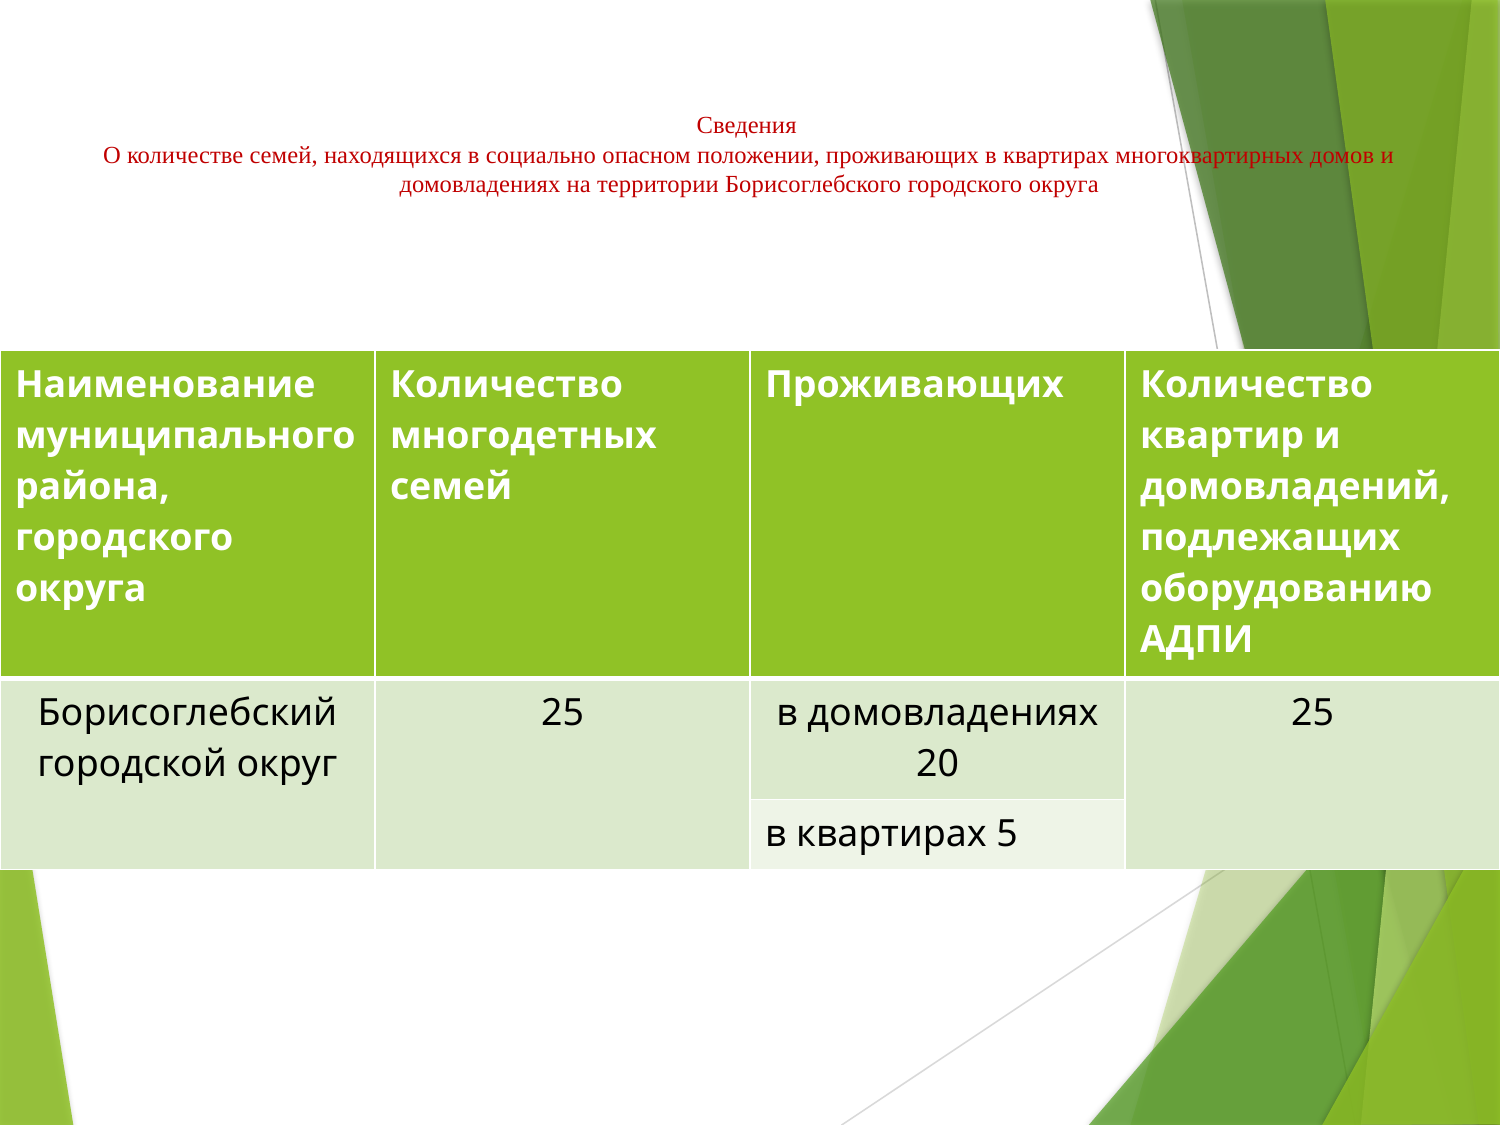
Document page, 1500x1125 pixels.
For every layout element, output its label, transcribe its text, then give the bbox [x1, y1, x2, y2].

table_cell 25 [1126, 681, 1499, 869]
table_header Проживающих [751, 351, 1124, 676]
table_header Количество многодетных семей [376, 351, 749, 676]
table_cell в домовладениях 20 [751, 681, 1124, 799]
title Сведения О количестве семей, находящихся в социально опасном положении, проживающих в квартирах многоквартирных домов и домовладениях на территории Борисоглебского городского округа [75, 101, 1425, 315]
table_cell 25 [376, 681, 749, 869]
table_cell в квартирах 5 [751, 800, 1124, 869]
table_header Наименование муниципального района, городского округа [1, 351, 374, 676]
table_cell Борисоглебский городской округ [1, 681, 374, 869]
table_header Количество квартир и домовладений, подлежащих оборудованию АДПИ [1126, 351, 1499, 676]
